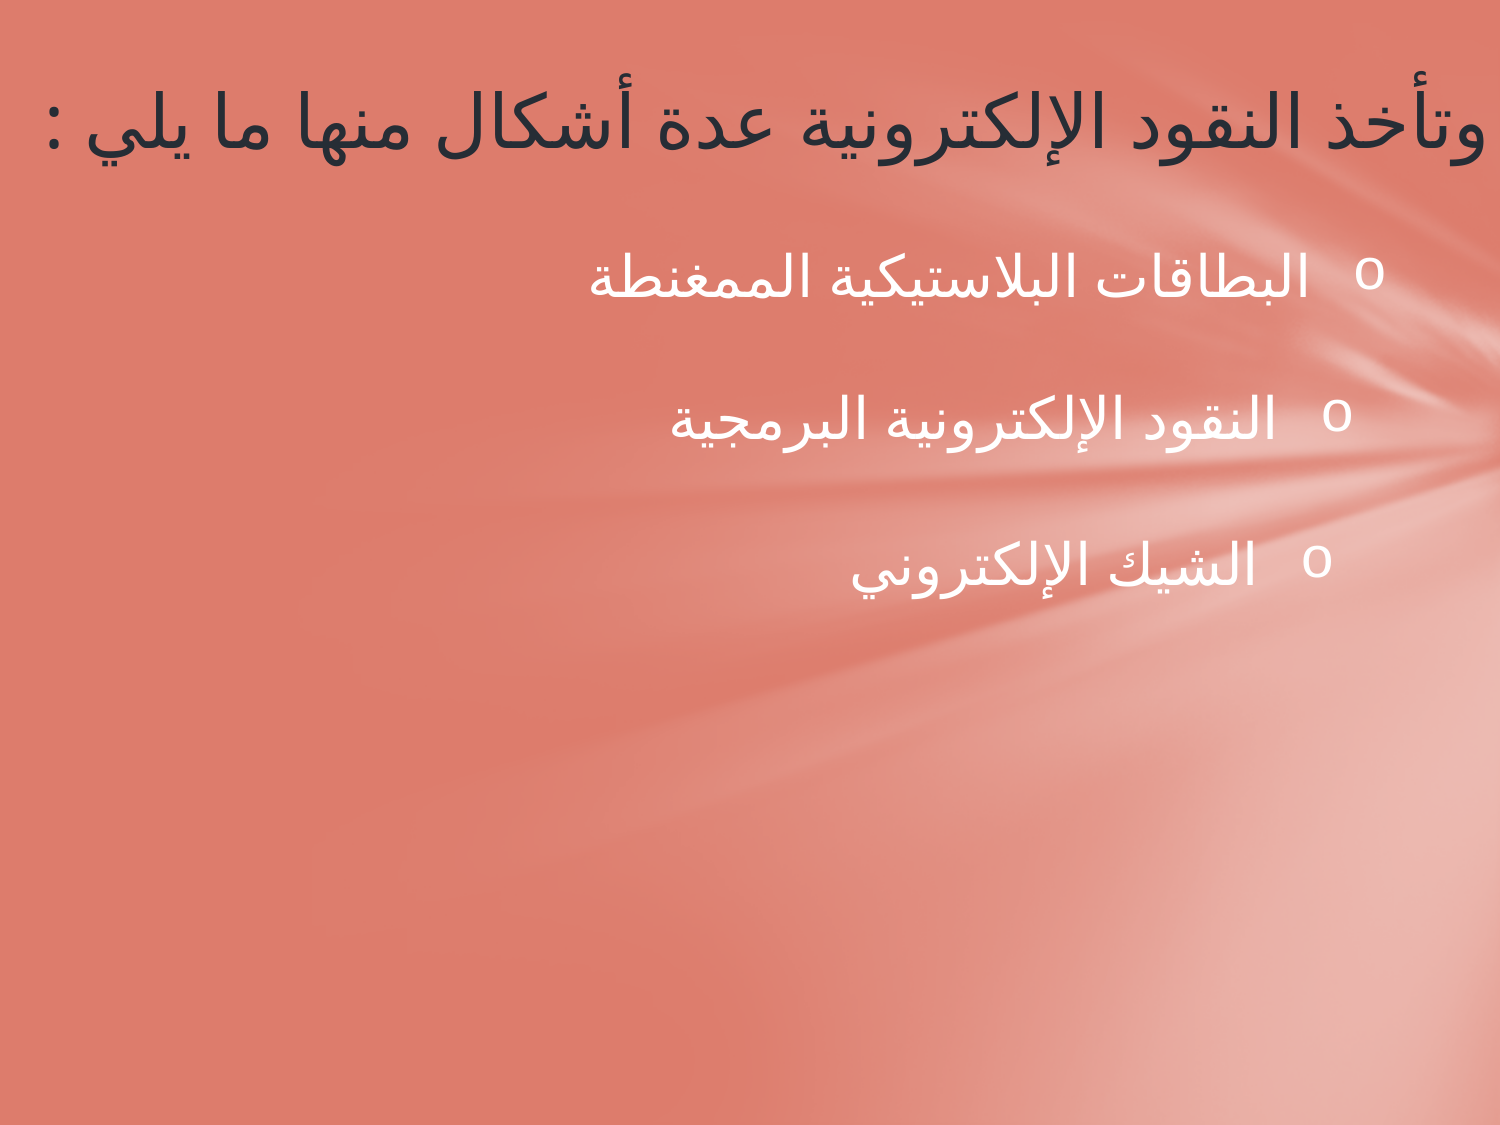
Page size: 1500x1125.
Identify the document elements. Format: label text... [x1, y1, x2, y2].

text_box الشيك الإلكتروني [819, 519, 1350, 605]
text_box البطاقات البلاستيكية الممغنطة [557, 231, 1402, 317]
text_box النقود الإلكترونية البرمجية [653, 373, 1370, 459]
text_box وتأخذ النقود الإلكترونية عدة أشكال منها ما يلي : [28, 66, 1500, 172]
